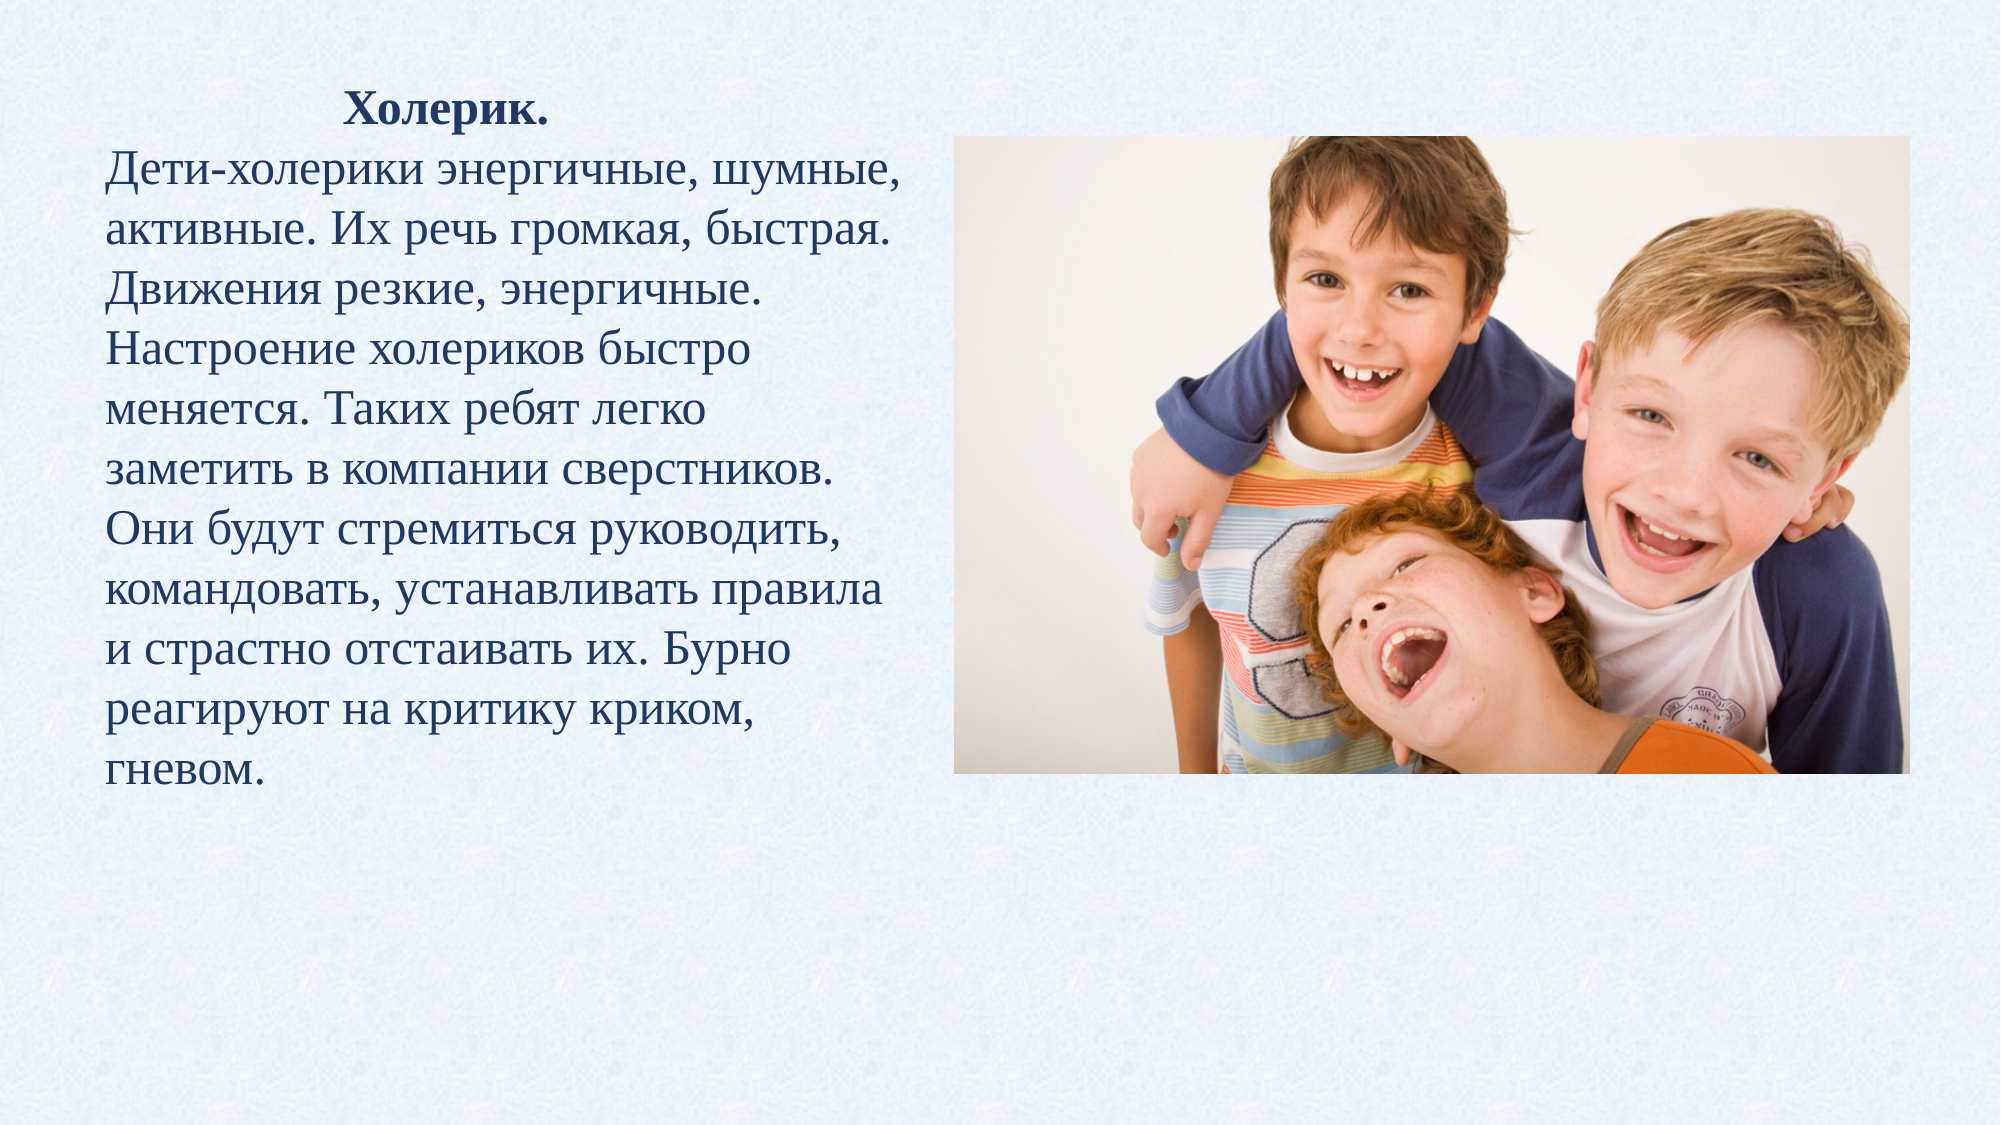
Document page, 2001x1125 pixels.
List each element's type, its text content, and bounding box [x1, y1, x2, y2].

text_box Холерик. Дети-холерики энергичные, шумные, активные. Их речь громкая, быстрая. Движения резкие, энергичные. Настроение холериков быстро меняется. Таких ребят легко заметить в компании сверстников. Они будут стремиться руководить, командовать, устанавливать правила и страстно отстаивать их. Бурно реагируют на критику криком, гневом. [90, 66, 918, 802]
picture [954, 136, 1910, 774]
